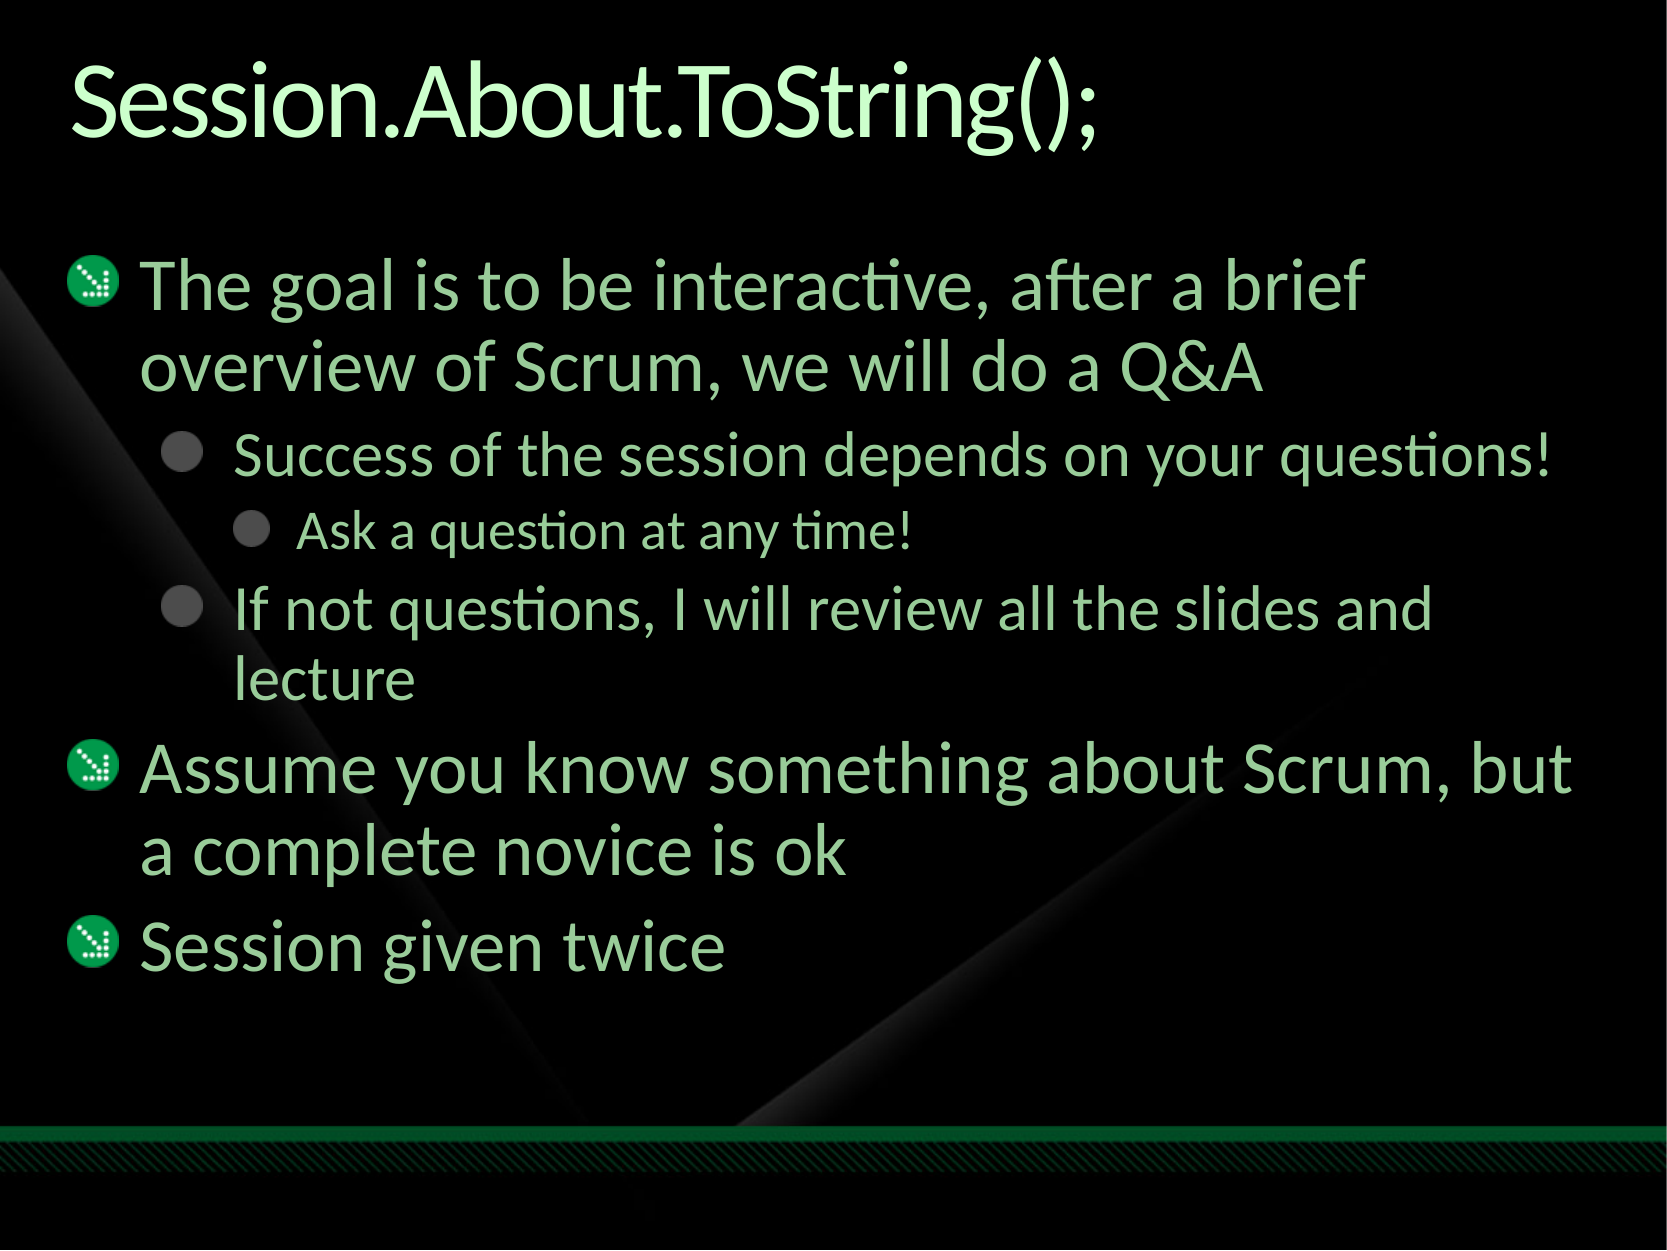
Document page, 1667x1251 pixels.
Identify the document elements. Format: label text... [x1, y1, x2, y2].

title Session.About.ToString(); [69, 41, 1598, 164]
picture [0, 0, 1667, 1250]
list The goal is to be interactive, after a brief overview of Scrum, we will do a Q&A Success of the session depends on your questions! Ask a question at any time! If not questions, I will review all the slides and lecture Assume you know something about Scrum, but a complete novice is ok Session given twice [67, 245, 1595, 1113]
